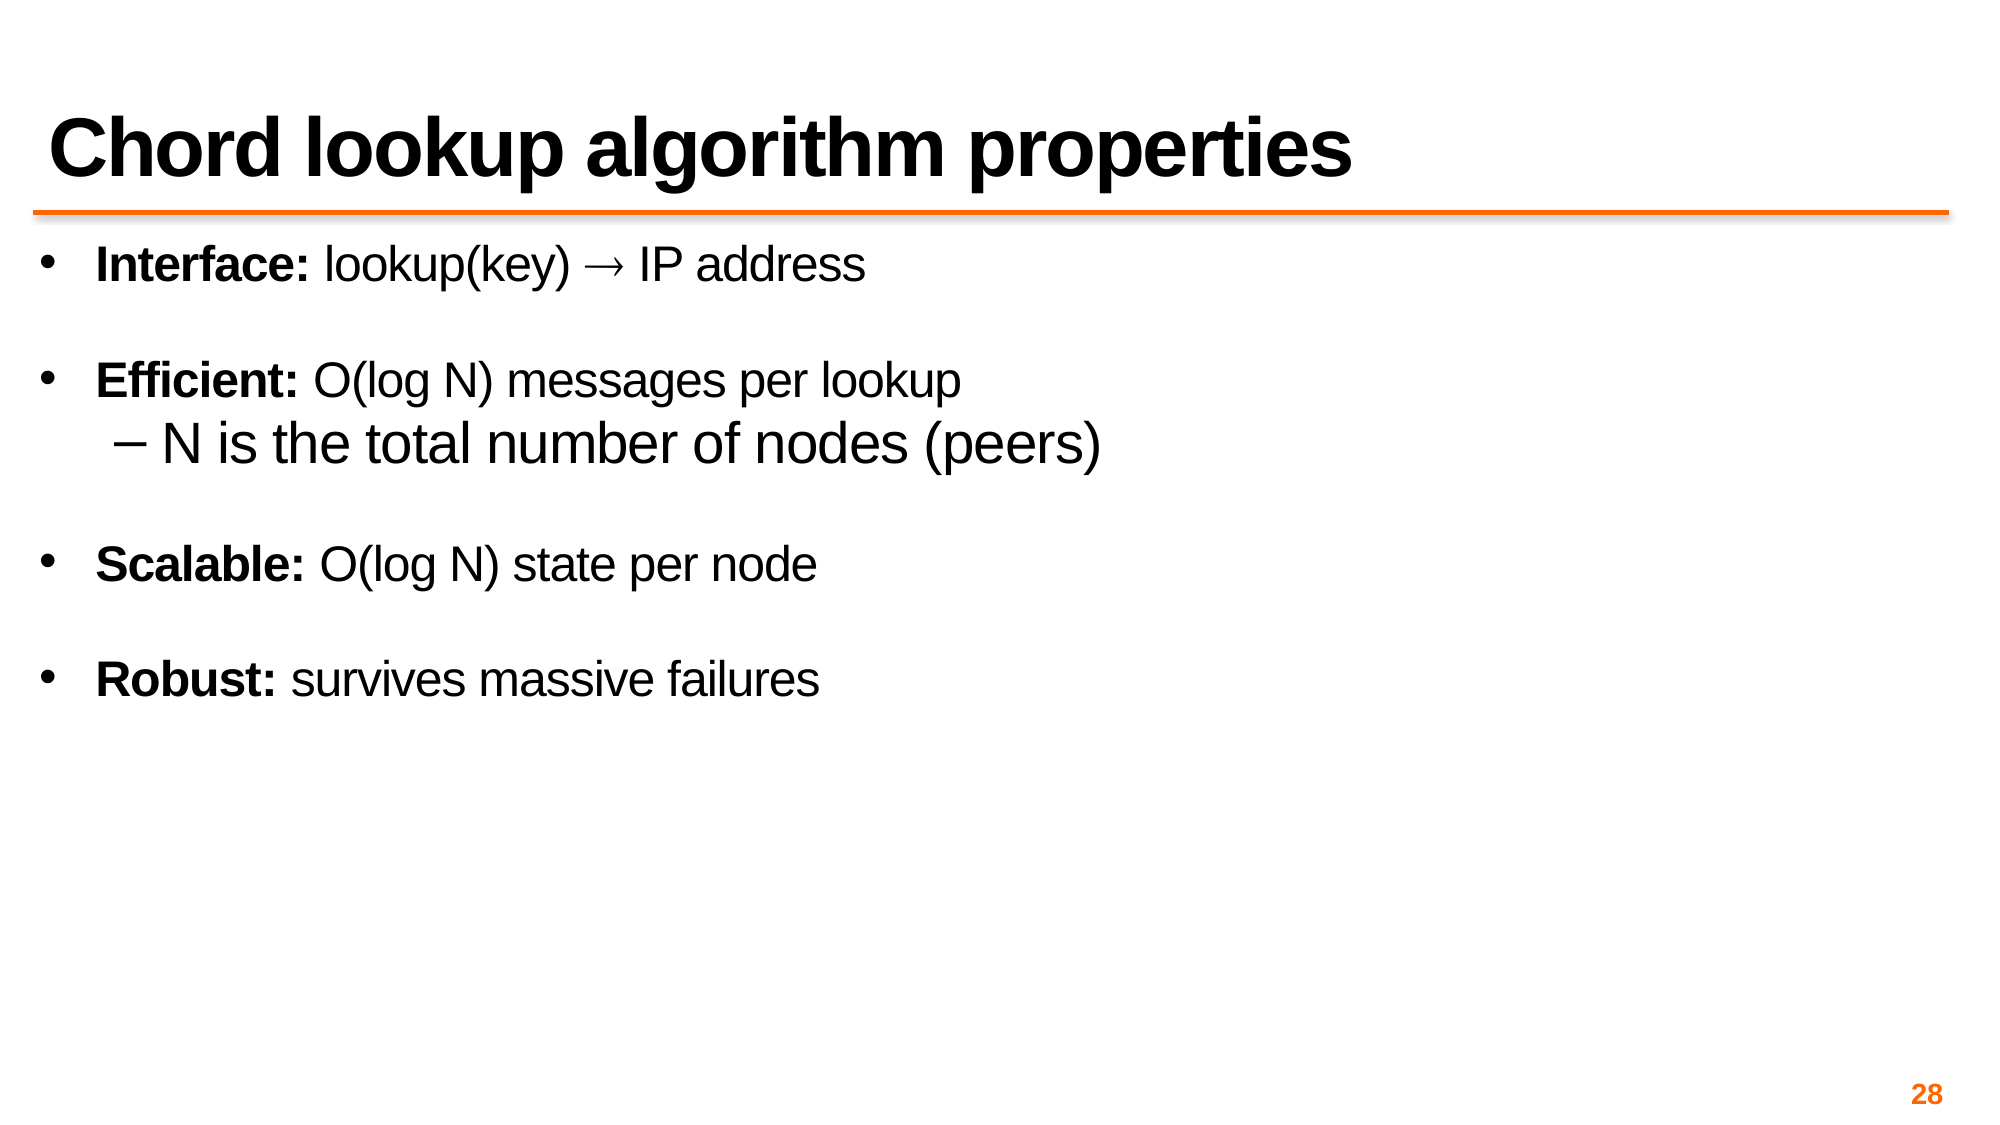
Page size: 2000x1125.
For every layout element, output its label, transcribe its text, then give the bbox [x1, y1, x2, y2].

title Chord lookup algorithm properties [33, 24, 1950, 201]
list Interface: lookup(key)  IP address Efficient: O(log N) messages per lookup N is the total number of nodes (peers) Scalable: O(log N) state per node Robust: survives massive failures [33, 237, 1950, 1063]
slide_number 28 [1482, 1074, 1950, 1110]
